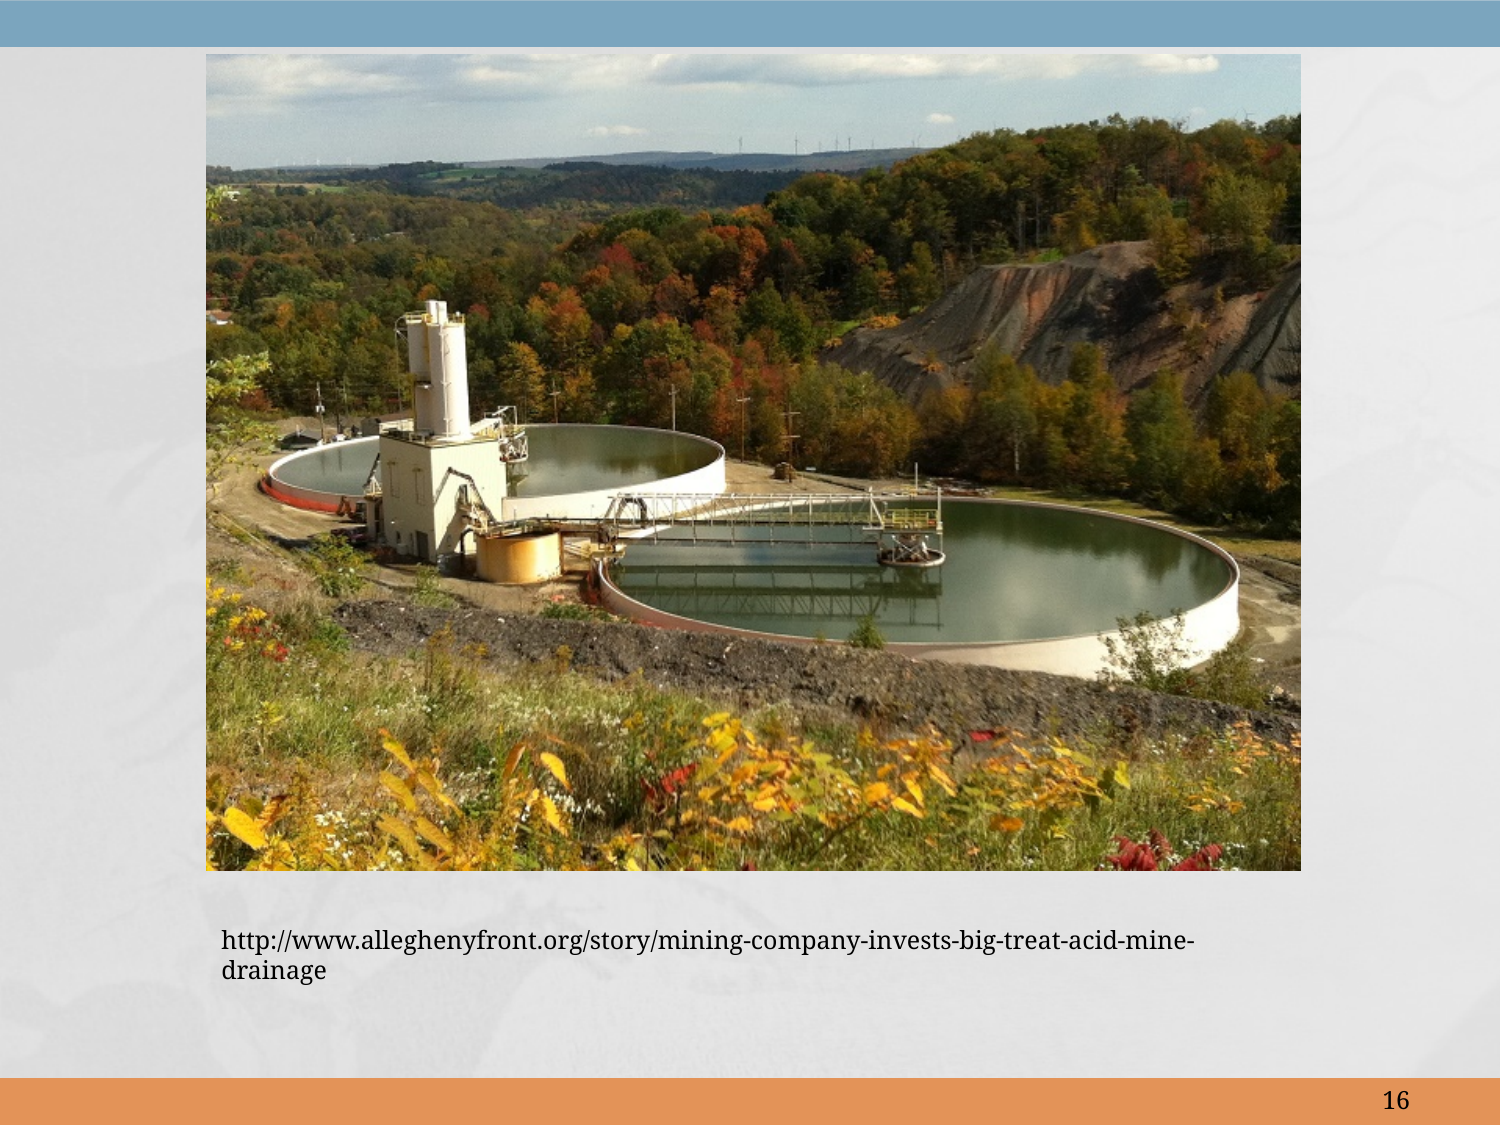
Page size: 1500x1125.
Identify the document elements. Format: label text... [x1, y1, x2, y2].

slide_number 16 [1074, 1078, 1425, 1125]
text_box http://www.alleghenyfront.org/story/mining-company-invests-big-treat-acid-mine-drainage [206, 916, 1267, 992]
picture [206, 54, 1301, 871]
